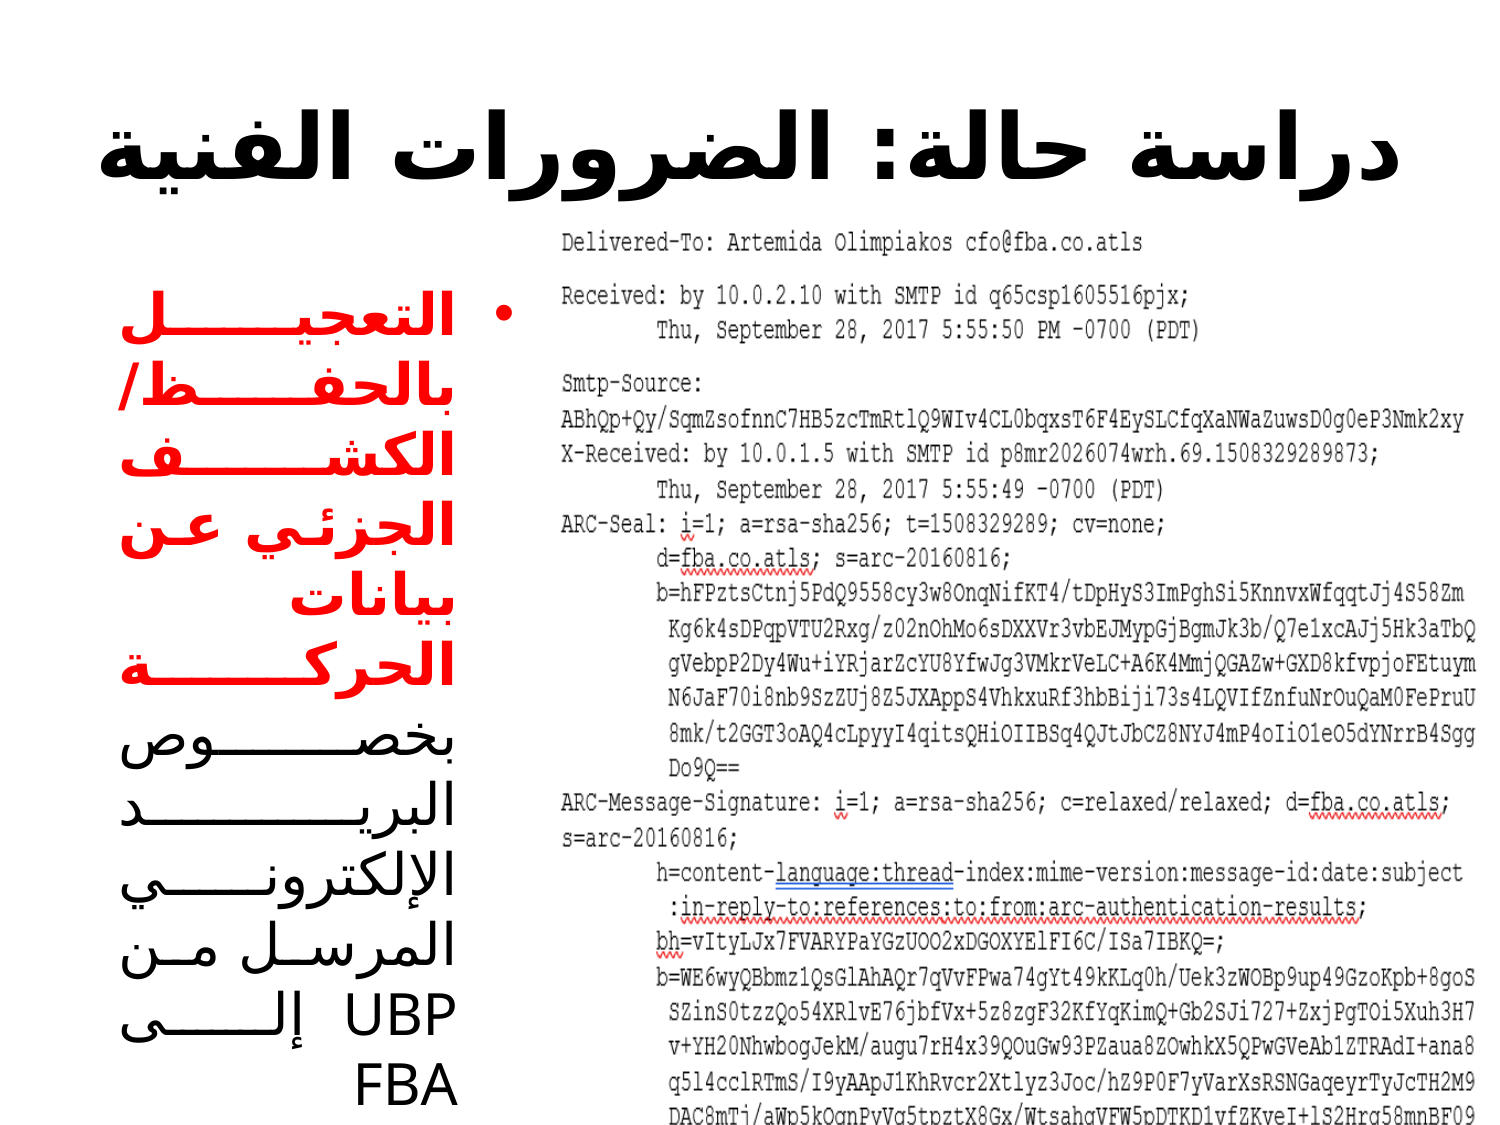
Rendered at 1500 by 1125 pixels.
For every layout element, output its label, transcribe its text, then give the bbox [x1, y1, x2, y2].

title دراسة حالة: الضرورات الفنية [75, 49, 1425, 237]
list التعجيل بالحفظ/ الكشف الجزئي عن بيانات الحركة بخصوص البريد الإلكتروني المرسل من UBP إلى FBA [103, 269, 530, 1065]
picture [546, 208, 1500, 1125]
